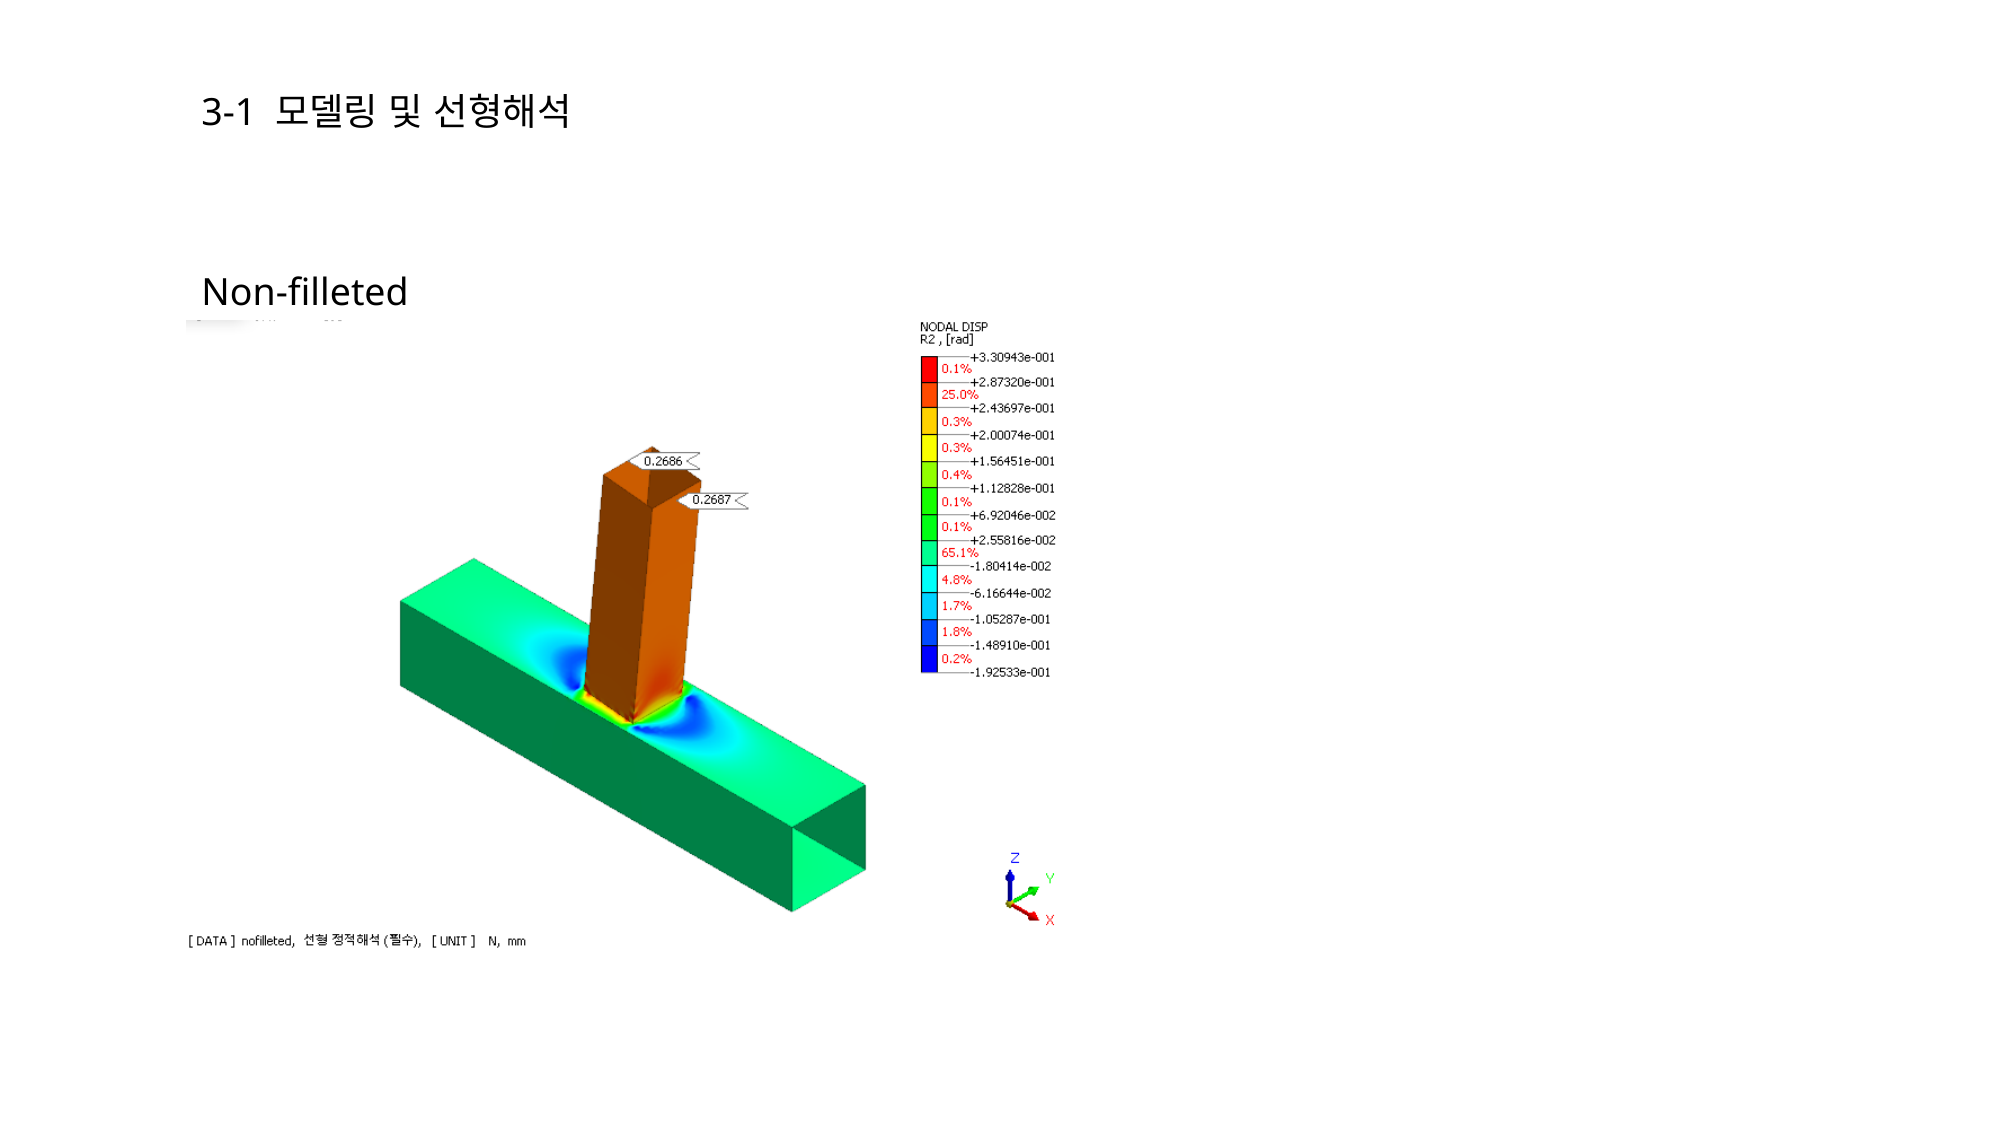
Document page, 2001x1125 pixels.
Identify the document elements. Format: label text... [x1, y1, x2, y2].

text_box Non-filleted [186, 260, 568, 320]
picture [186, 320, 1089, 959]
text_box 3-1 모델링 및 선형해석 [186, 80, 743, 141]
